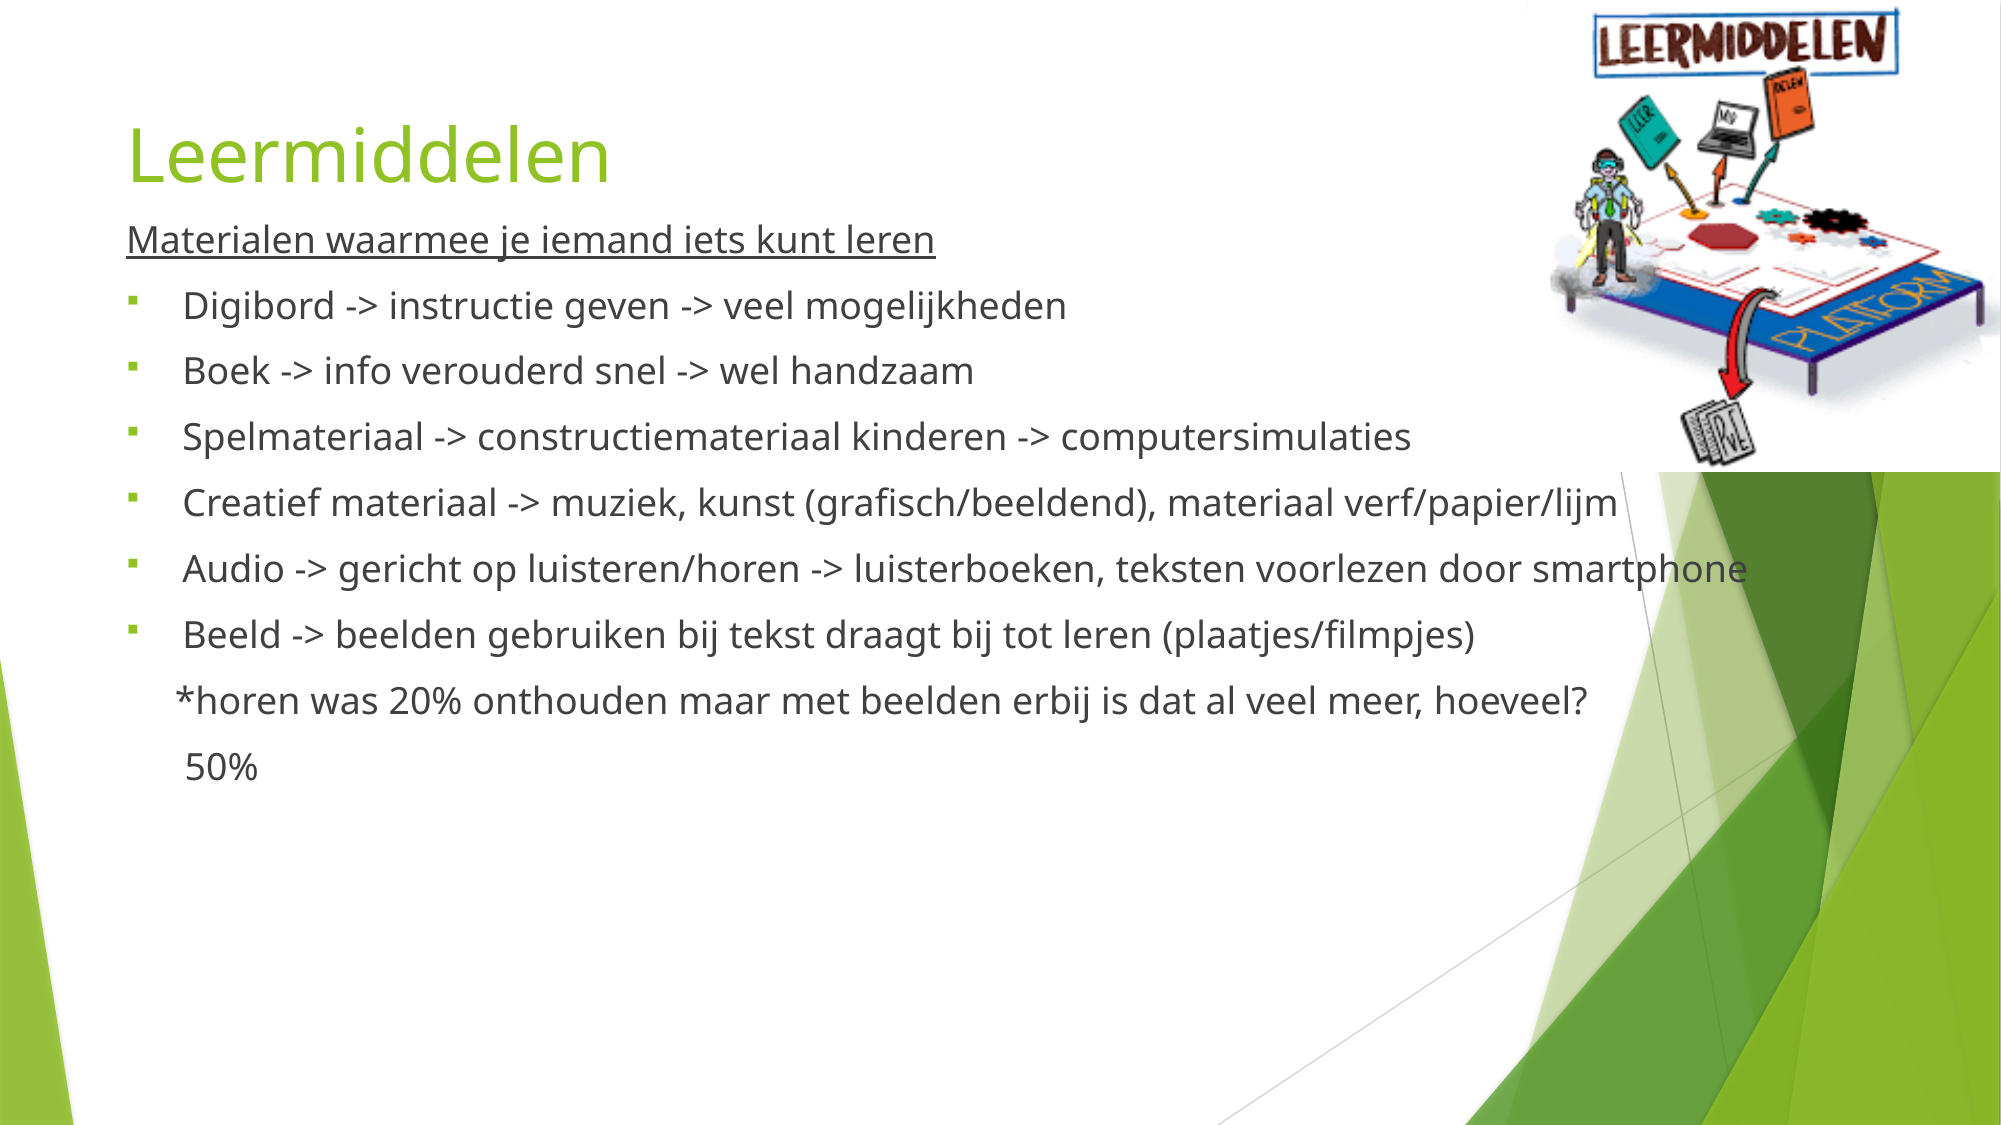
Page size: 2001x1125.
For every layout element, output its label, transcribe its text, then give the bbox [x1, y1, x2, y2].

title Leermiddelen [111, 99, 1522, 208]
picture [1527, 0, 2000, 473]
list Materialen waarmee je iemand iets kunt leren Digibord -> instructie geven -> veel mogelijkheden Boek -> info verouderd snel -> wel handzaam Spelmateriaal -> constructiemateriaal kinderen -> computersimulaties Creatief materiaal -> muziek, kunst (grafisch/beeldend), materiaal verf/papier/lijm Audio -> gericht op luisteren/horen -> luisterboeken, teksten voorlezen door smartphone Beeld -> beelden gebruiken bij tekst draagt bij tot leren (plaatjes/filmpjes) *horen was 20% onthouden maar met beelden erbij is dat al veel meer, hoeveel? 50% [111, 208, 1826, 845]
